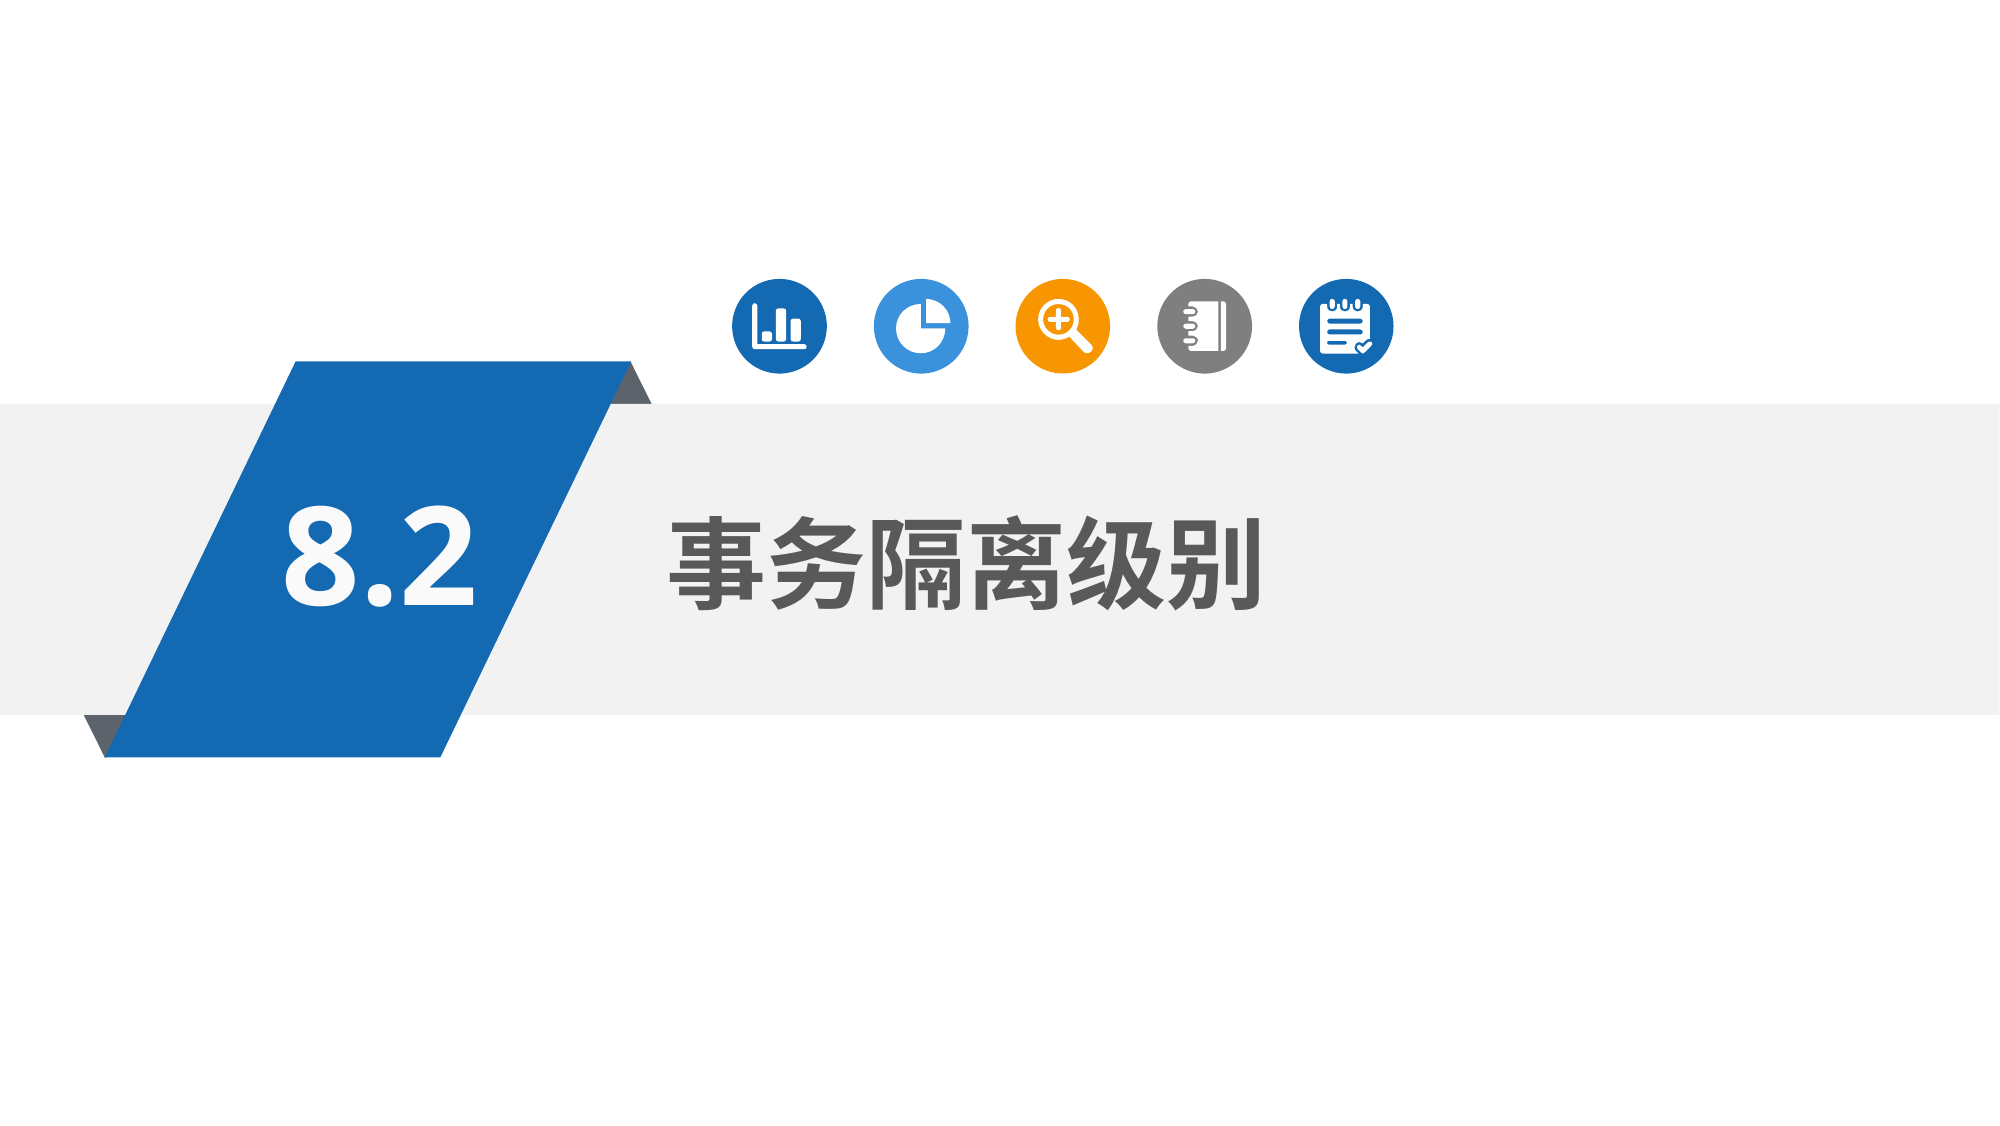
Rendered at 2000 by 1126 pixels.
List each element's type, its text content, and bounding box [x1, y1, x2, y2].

text_box 8.2 [266, 460, 552, 641]
text_box 事务隔离级别 [651, 494, 1367, 750]
